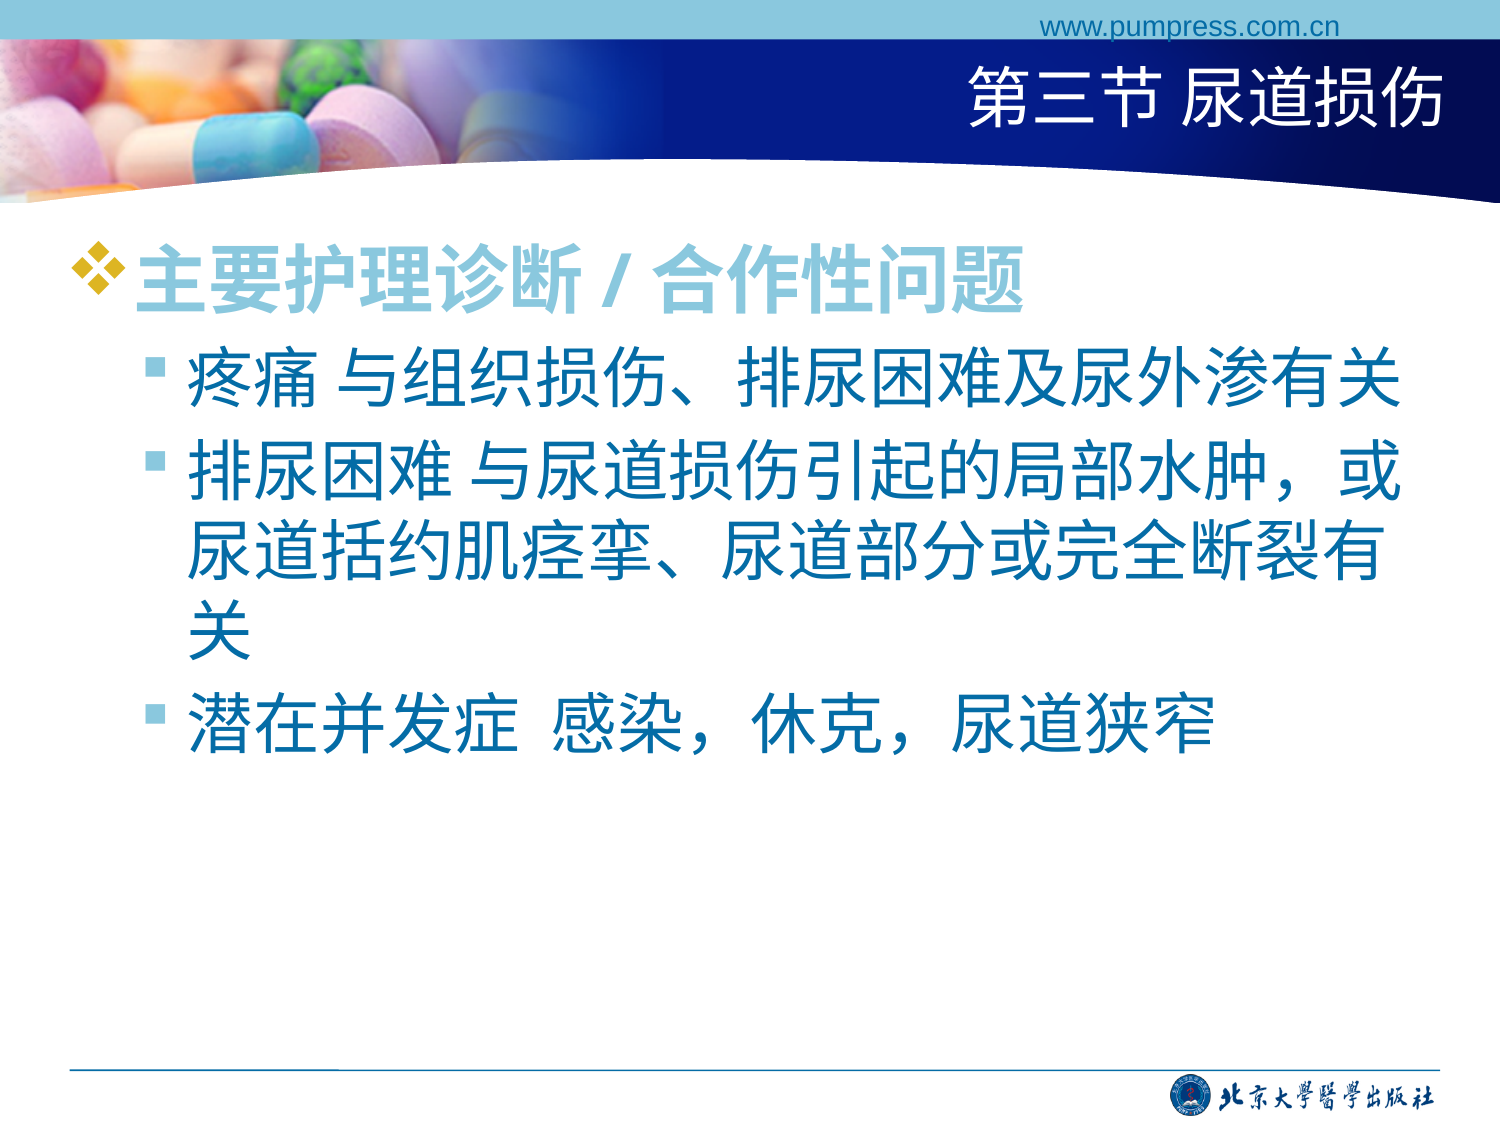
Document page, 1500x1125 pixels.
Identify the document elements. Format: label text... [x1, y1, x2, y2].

slide_number www.pumpress.com.cn [1025, 0, 1463, 38]
title 第三节 尿道损伤 [137, 49, 1463, 143]
list 主要护理诊断/合作性问题 疼痛 与组织损伤、排尿困难及尿外渗有关 排尿困难 与尿道损伤引起的局部水肿，或尿道括约肌痉挛、尿道部分或完全断裂有关 潜在并发症 感染，休克，尿道狭窄 [49, 224, 1463, 1026]
picture [1170, 1074, 1436, 1118]
picture [0, 40, 1500, 203]
